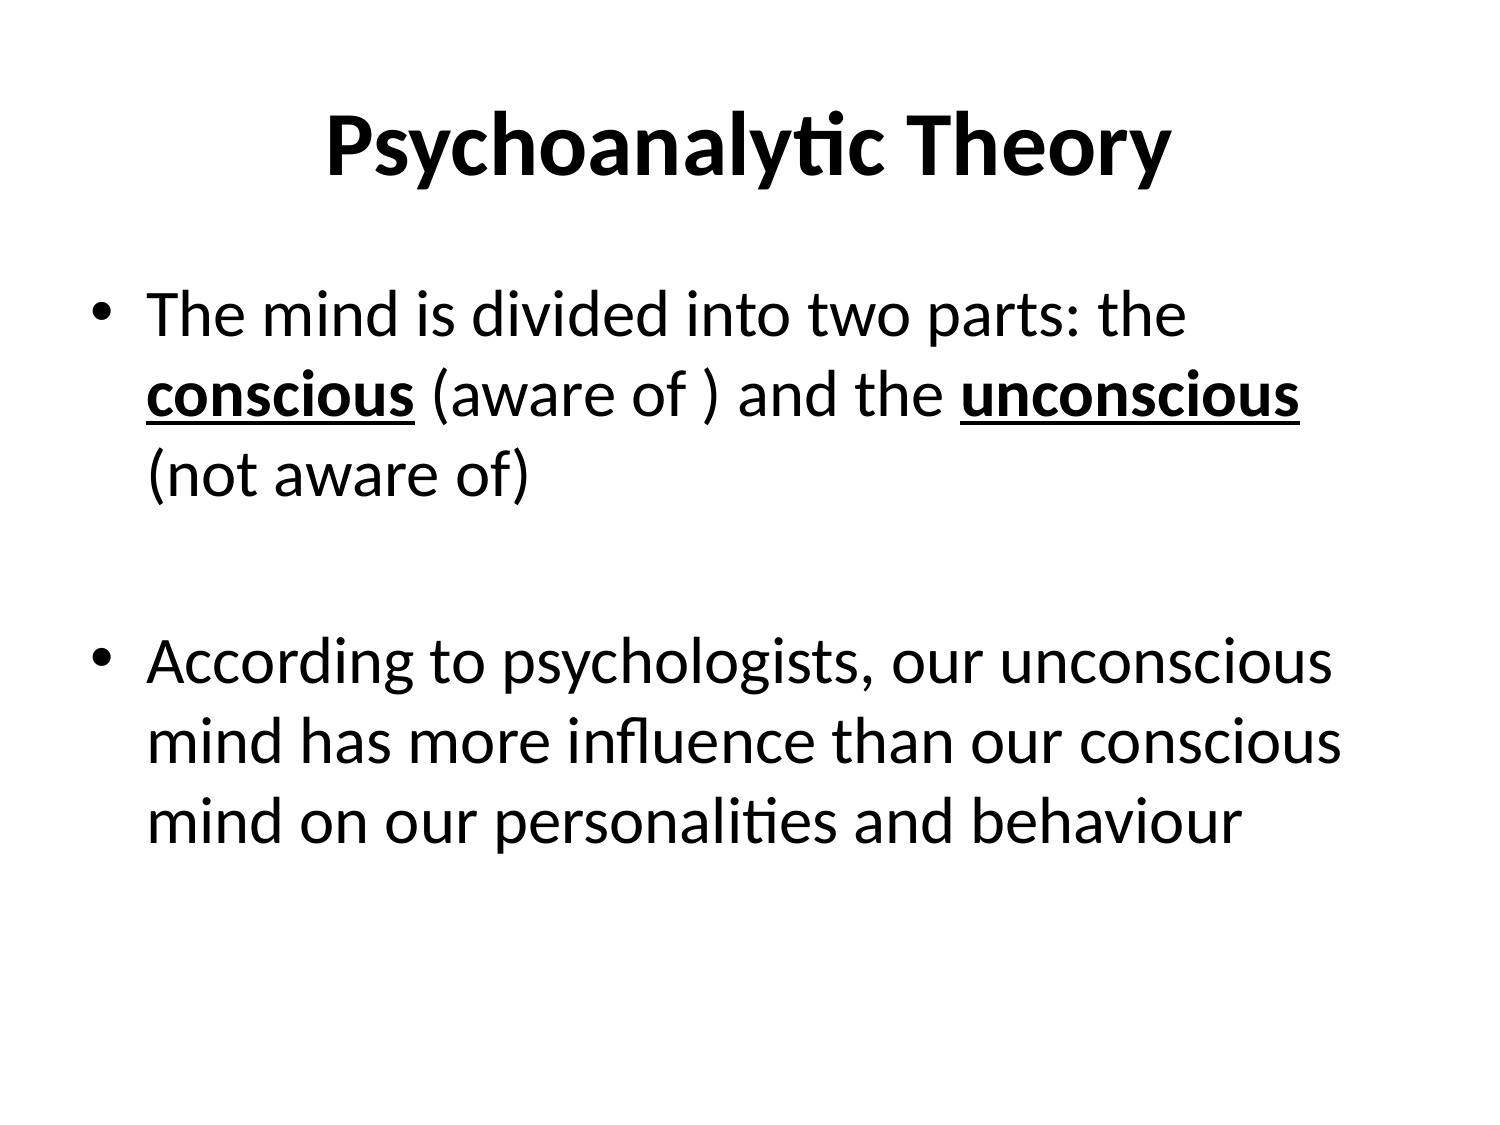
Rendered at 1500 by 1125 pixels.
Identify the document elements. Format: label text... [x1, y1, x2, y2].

title Psychoanalytic Theory [75, 45, 1425, 233]
list The mind is divided into two parts: the conscious (aware of ) and the unconscious (not aware of) According to psychologists, our unconscious mind has more influence than our conscious mind on our personalities and behaviour [75, 262, 1425, 1005]
